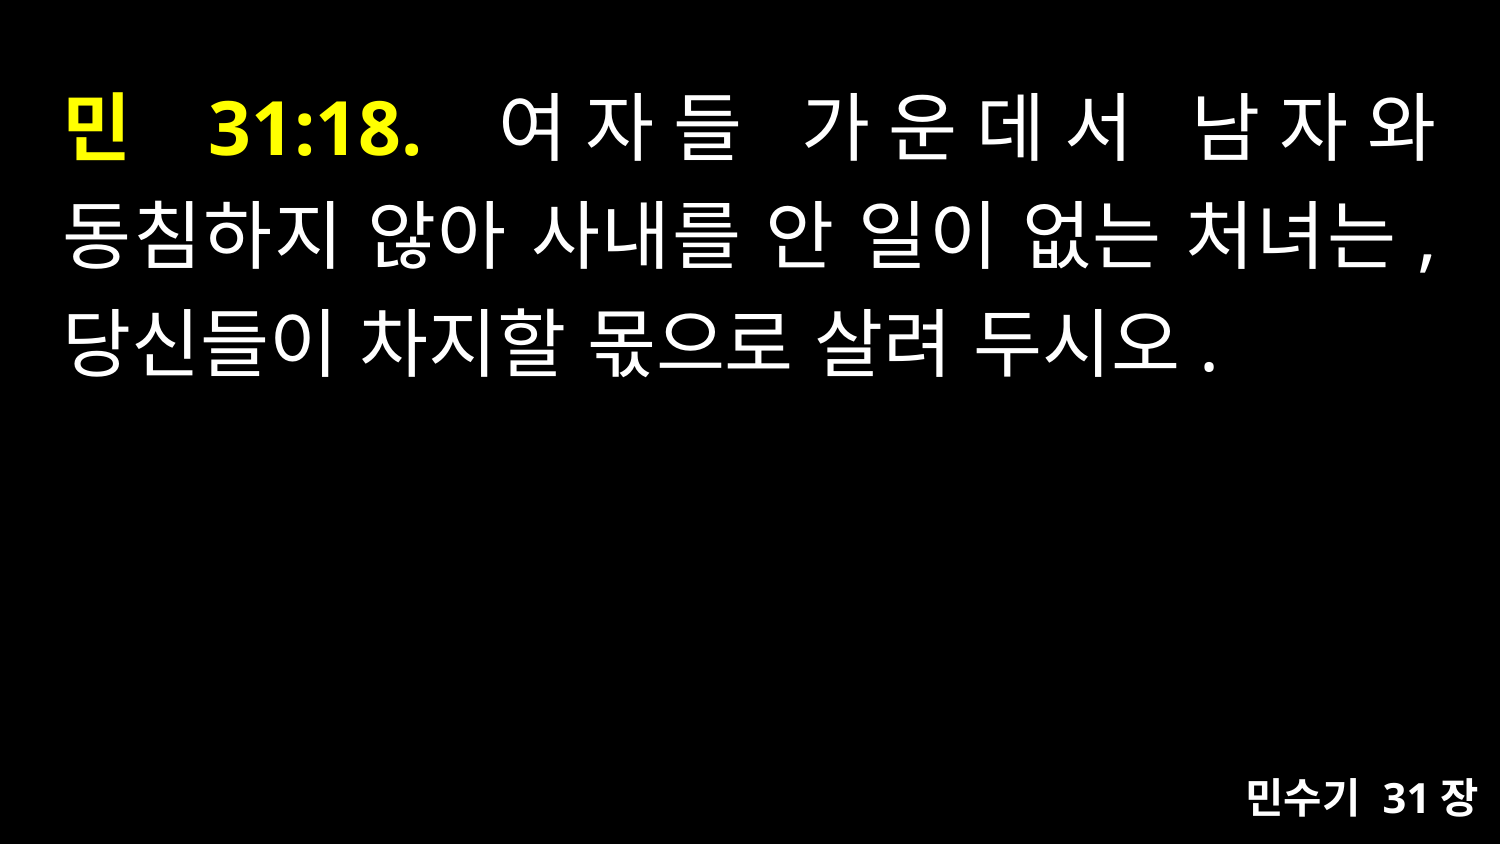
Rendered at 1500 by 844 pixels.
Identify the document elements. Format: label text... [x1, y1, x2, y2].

title 민 31:18. 여자들 가운데서 남자와 동침하지 않아 사내를 안 일이 없는 처녀는, 당신들이 차지할 몫으로 살려 두시오. [0, 0, 1500, 844]
subtitle 민수기 31장 [916, 770, 1500, 844]
